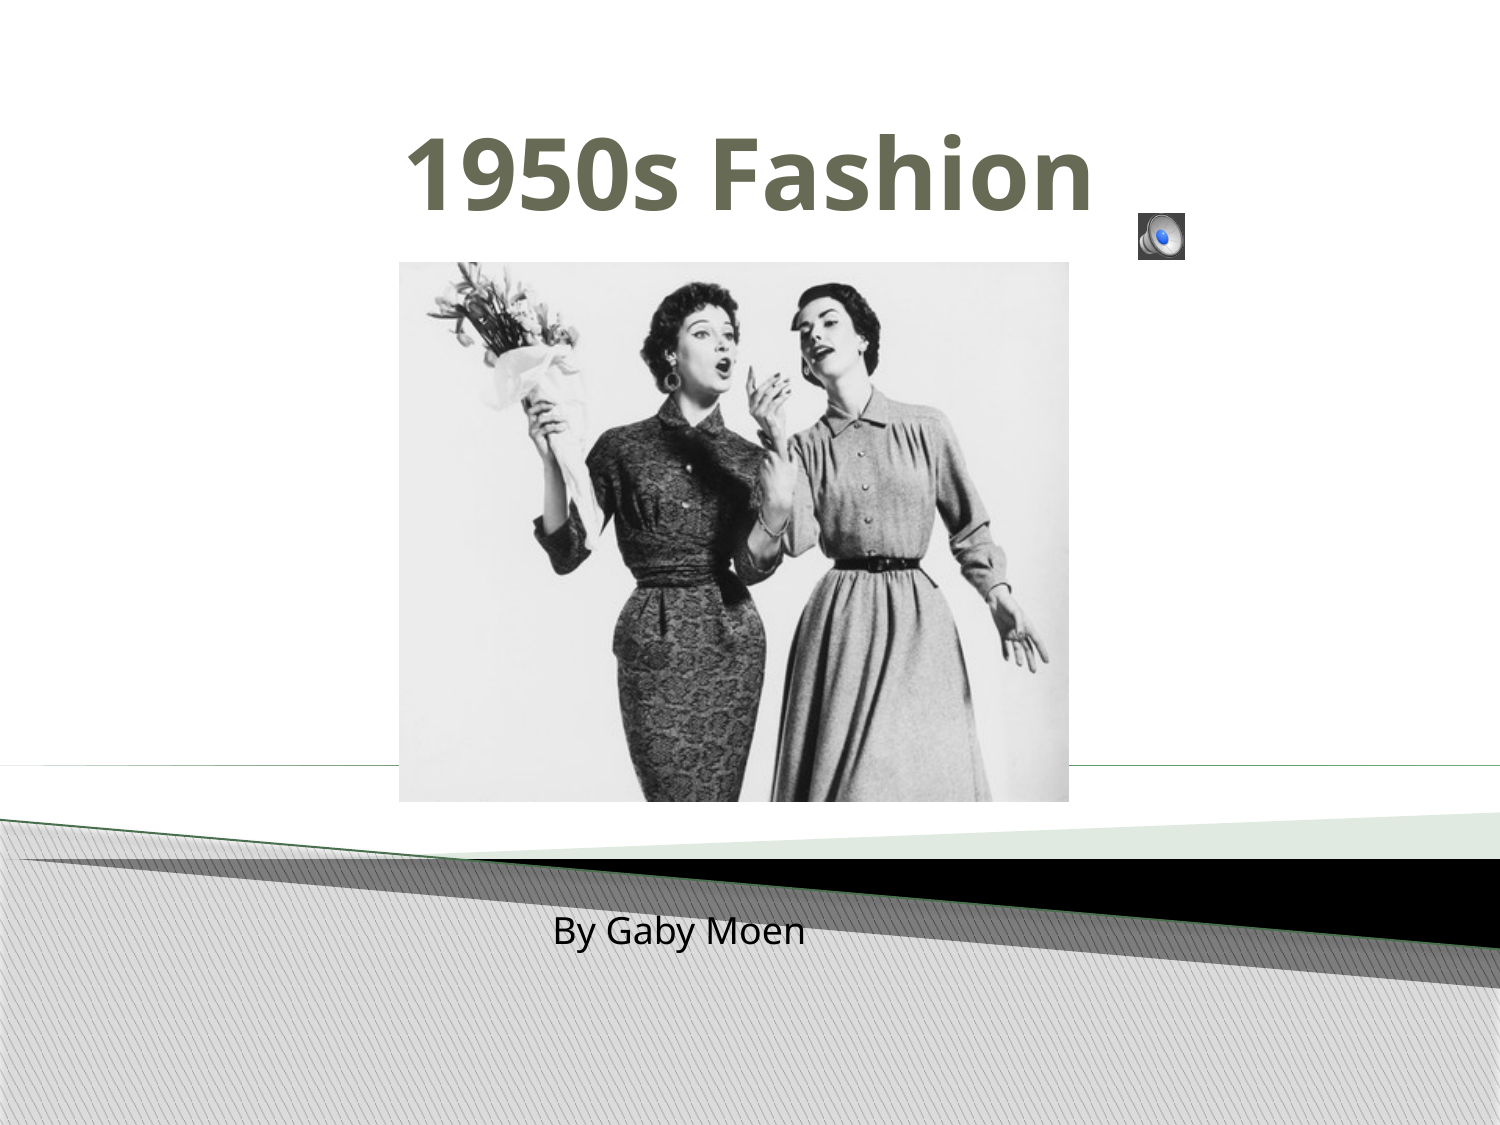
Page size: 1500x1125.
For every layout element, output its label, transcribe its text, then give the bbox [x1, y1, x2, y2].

picture [1137, 212, 1186, 261]
picture [399, 262, 1069, 802]
title 1950s Fashion [112, 87, 1388, 238]
picture [1150, 921, 1500, 989]
picture [5, 859, 892, 905]
text_box By Gaby Moen [537, 899, 1150, 960]
